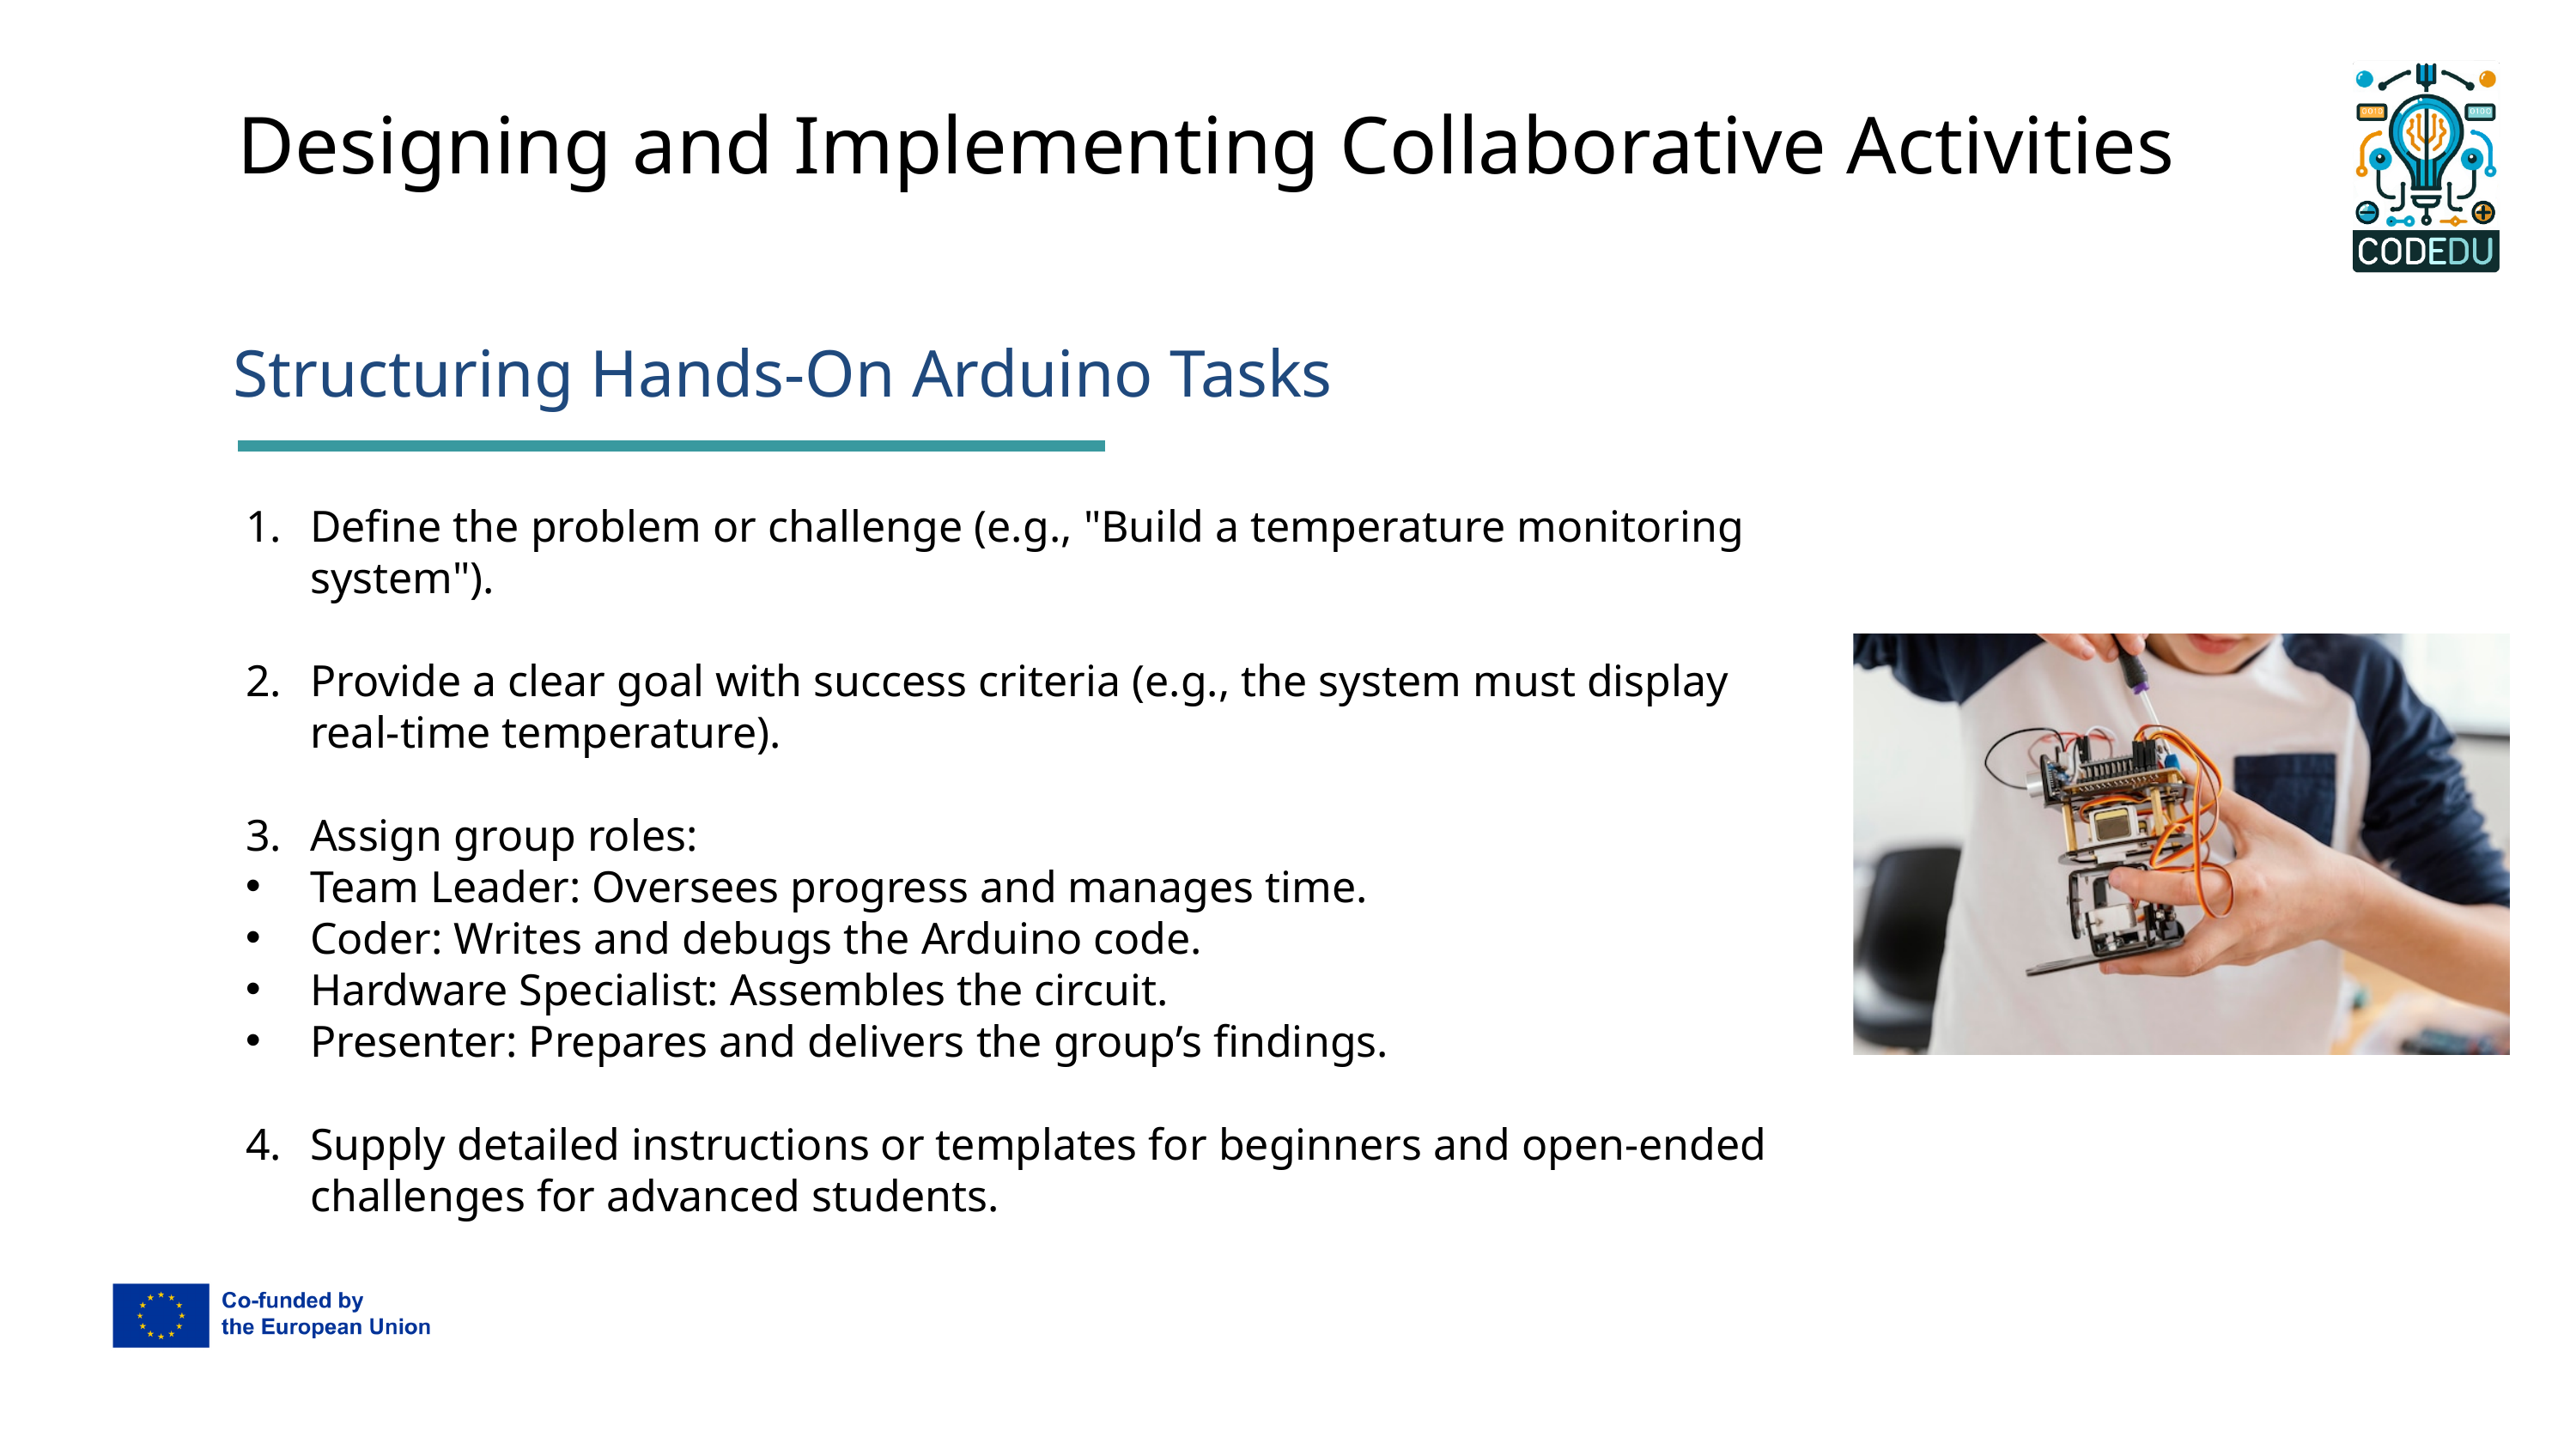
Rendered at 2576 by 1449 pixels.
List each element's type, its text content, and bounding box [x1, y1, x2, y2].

picture [1853, 634, 2511, 1055]
text_box [107, 1278, 443, 1353]
text_box Define the problem or challenge (e.g., "Build a temperature monitoring system"). Provide a clear goal with success criteria (e.g., the system must display real-time temperature). Assign group roles: Team Leader: Oversees progress and manages time. Coder: Writes and debugs the Arduino code. Hardware Specialist: Assembles the circuit. Presenter: Prepares and delivers the group’s findings. Supply detailed instructions or templates for beginners and open-ended challenges for advanced students. [232, 486, 1842, 1229]
picture [2221, 0, 2576, 395]
text_box Designing and Implementing Collaborative Activities [237, 85, 2217, 190]
text_box Structuring Hands-On Arduino Tasks [233, 296, 2387, 410]
